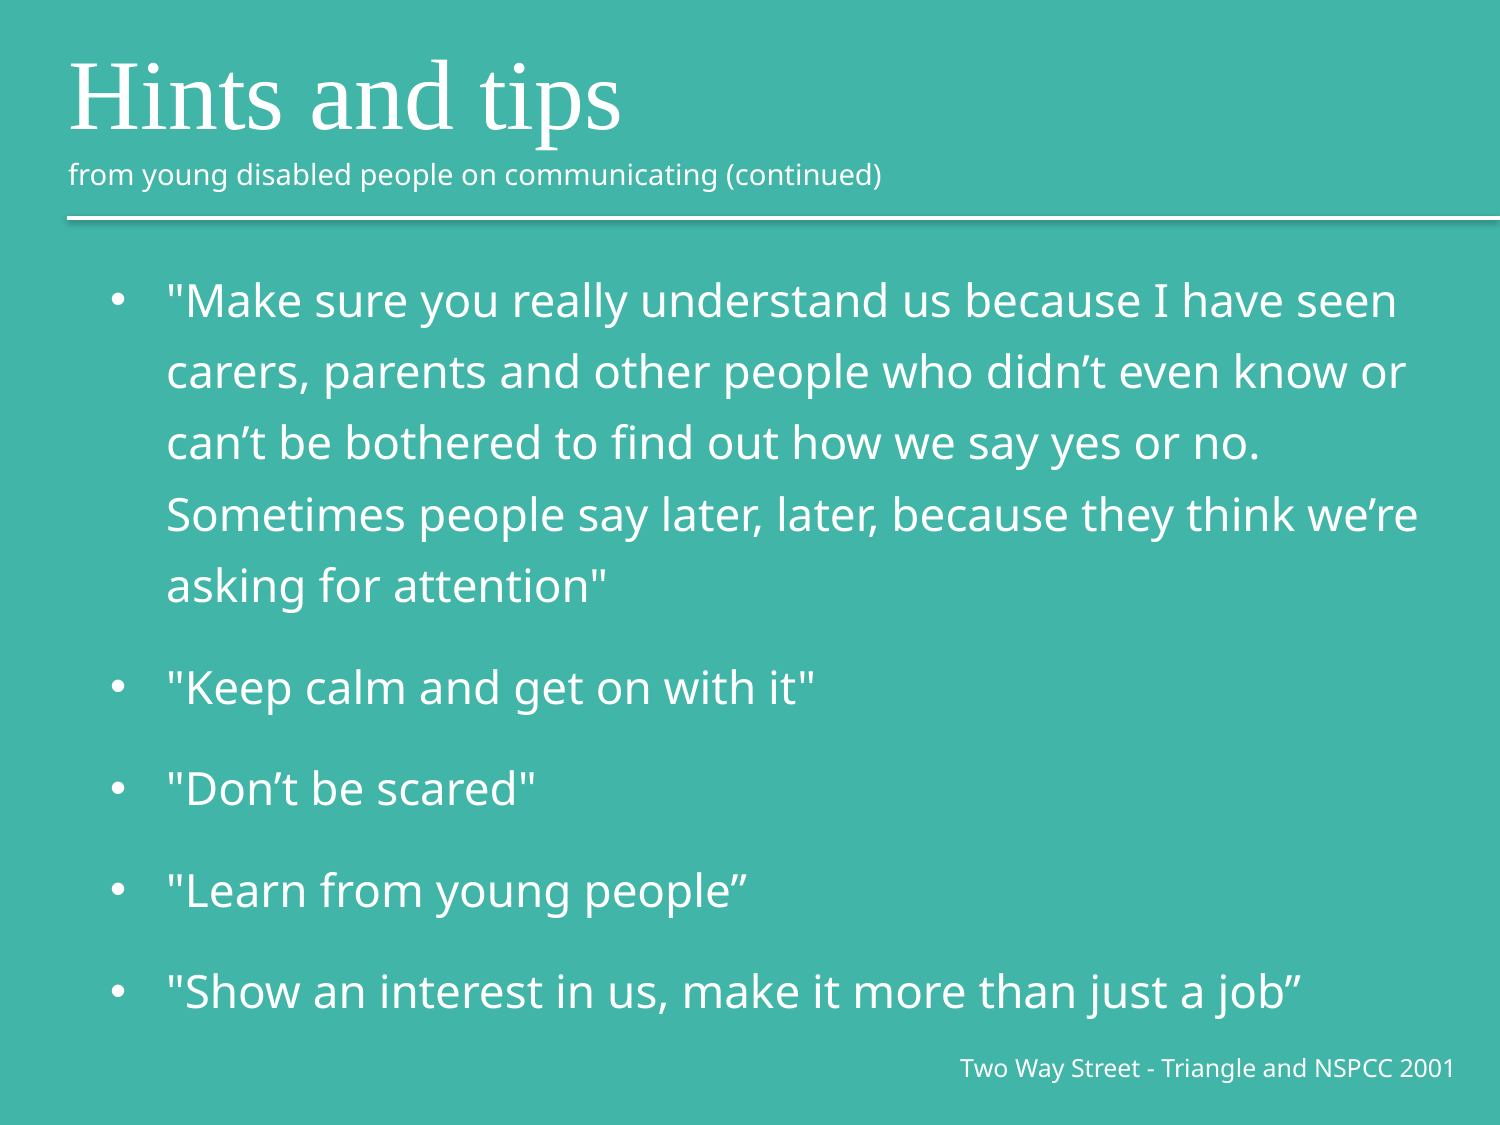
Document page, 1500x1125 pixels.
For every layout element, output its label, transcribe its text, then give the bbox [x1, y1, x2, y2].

list "Make sure you really understand us because I have seen carers, parents and other people who didn’t even know or can’t be bothered to find out how we say yes or no. Sometimes people say later, later, because they think we’re asking for attention" "Keep calm and get on with it" "Don’t be scared" "Learn from young people” "Show an interest in us, make it more than just a job” Two Way Street - Triangle and NSPCC 2001 [95, 247, 1473, 1060]
text_box Hints and tips [53, 0, 1053, 148]
text_box from young disabled people on communicating (continued) [53, 148, 1104, 226]
